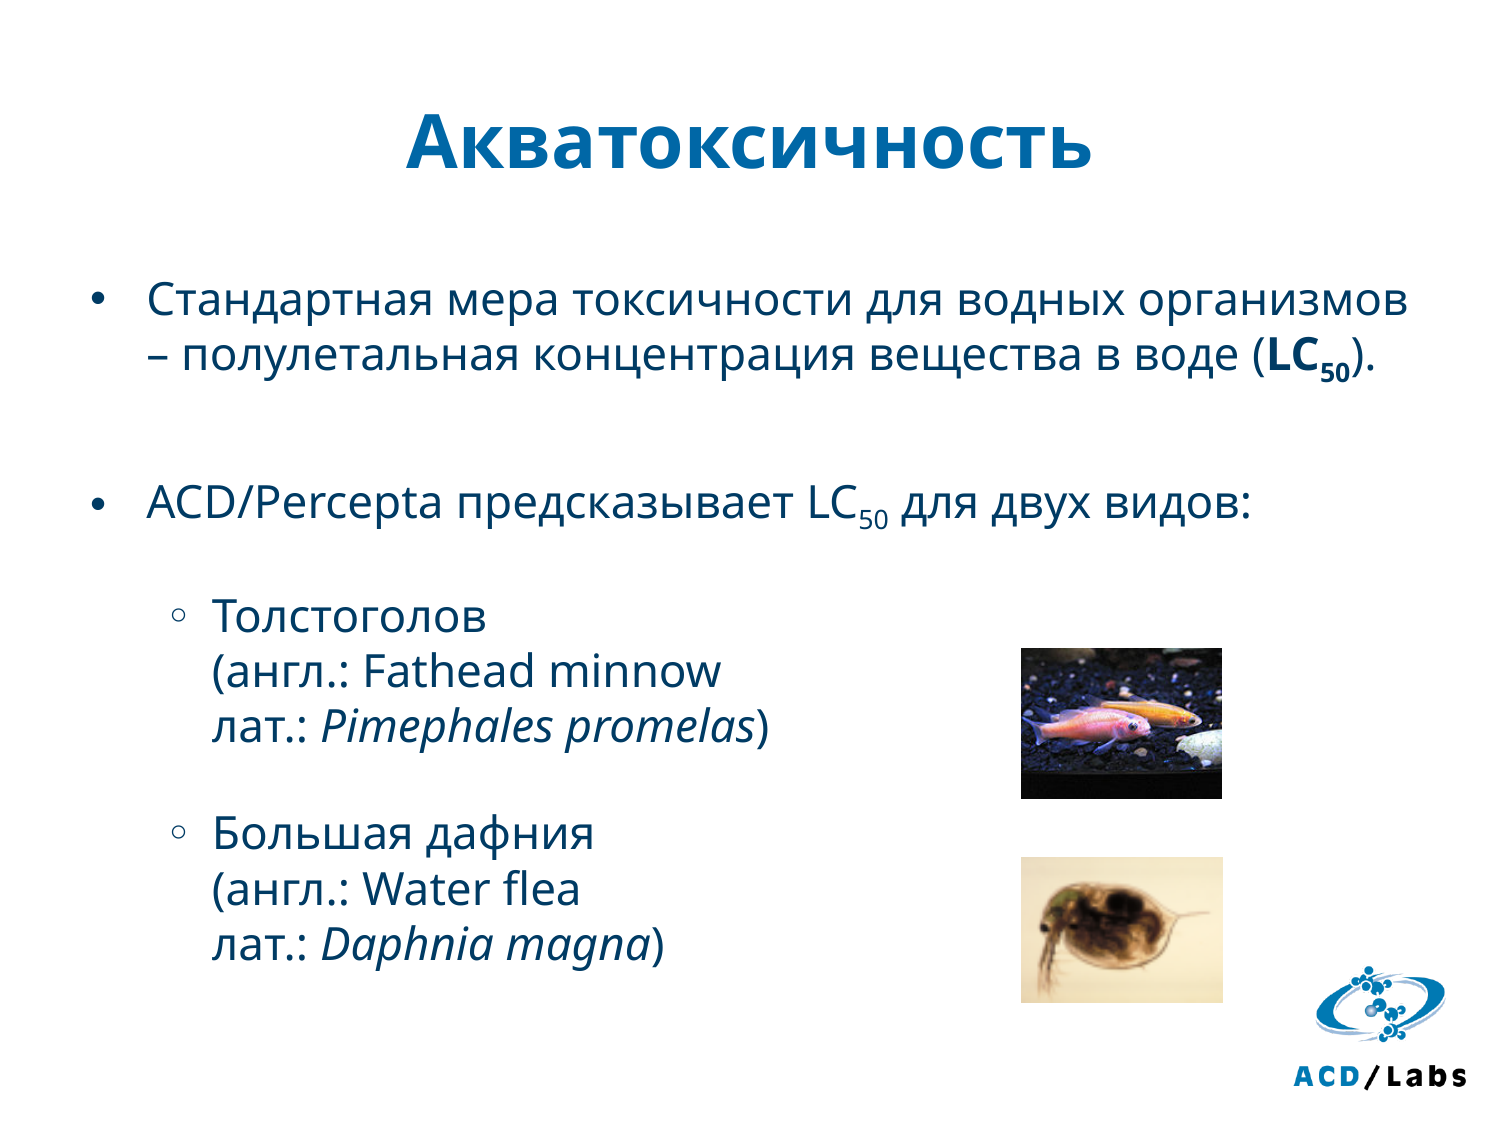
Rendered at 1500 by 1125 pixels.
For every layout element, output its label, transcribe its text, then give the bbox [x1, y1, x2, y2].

picture [1021, 857, 1223, 1003]
title Акватоксичность [74, 44, 1426, 233]
picture [1347, 1071, 1353, 1081]
picture [1293, 964, 1471, 1101]
list Стандартная мера токсичности для водных организмов – полулетальная концентрация вещества в воде (LC50). ACD/Percepta предсказывает LC50 для двух видов: Толстоголов (англ.: Fathead minnow лат.: Pimephales promelas) Большая дафния (англ.: Water flea лат.: Daphnia magna) [74, 262, 1426, 1071]
picture [1293, 1071, 1297, 1084]
picture [1021, 648, 1222, 799]
